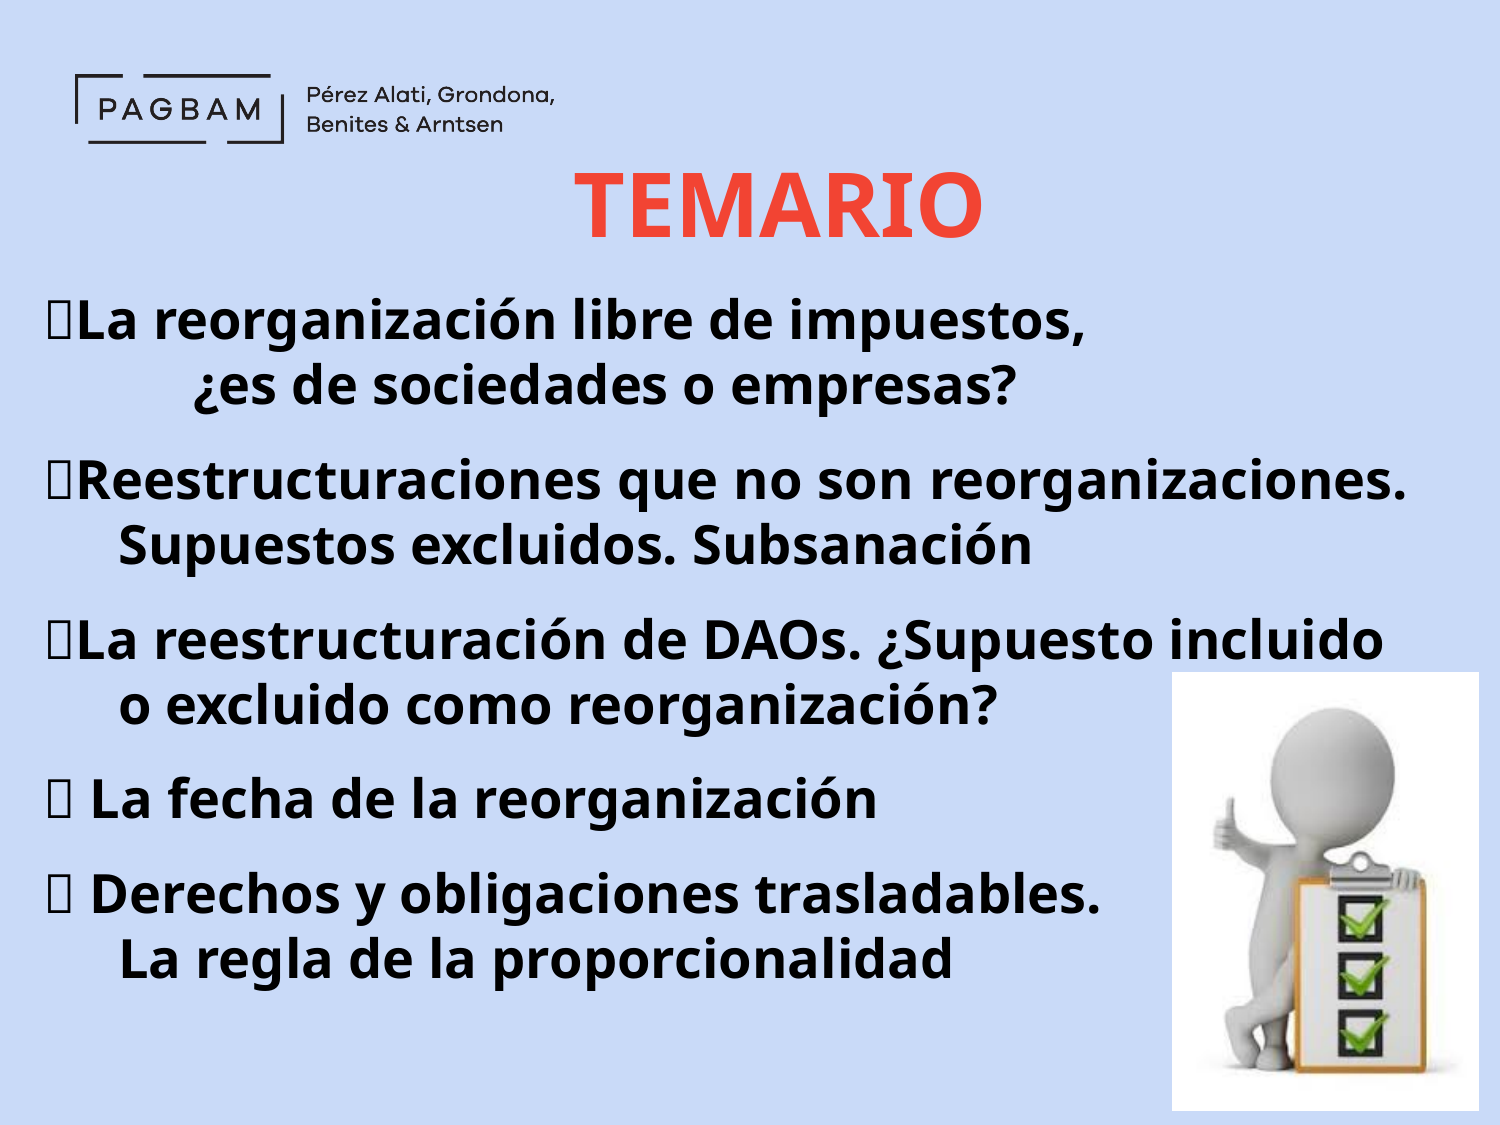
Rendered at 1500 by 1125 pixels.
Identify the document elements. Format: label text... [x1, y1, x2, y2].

picture [1172, 672, 1479, 1111]
title TEMARIO [108, 8, 1459, 224]
list ✅La reorganización libre de impuestos, ¿es de sociedades o empresas? ✅Reestructuraciones que no son reorganizaciones. Supuestos excluidos. Subsanación ✅La reestructuración de DAOs. ¿Supuesto incluido o excluido como reorganización? ✅ La fecha de la reorganización ✅ Derechos y obligaciones trasladables. La regla de la proporcionalidad [28, 62, 1426, 1024]
